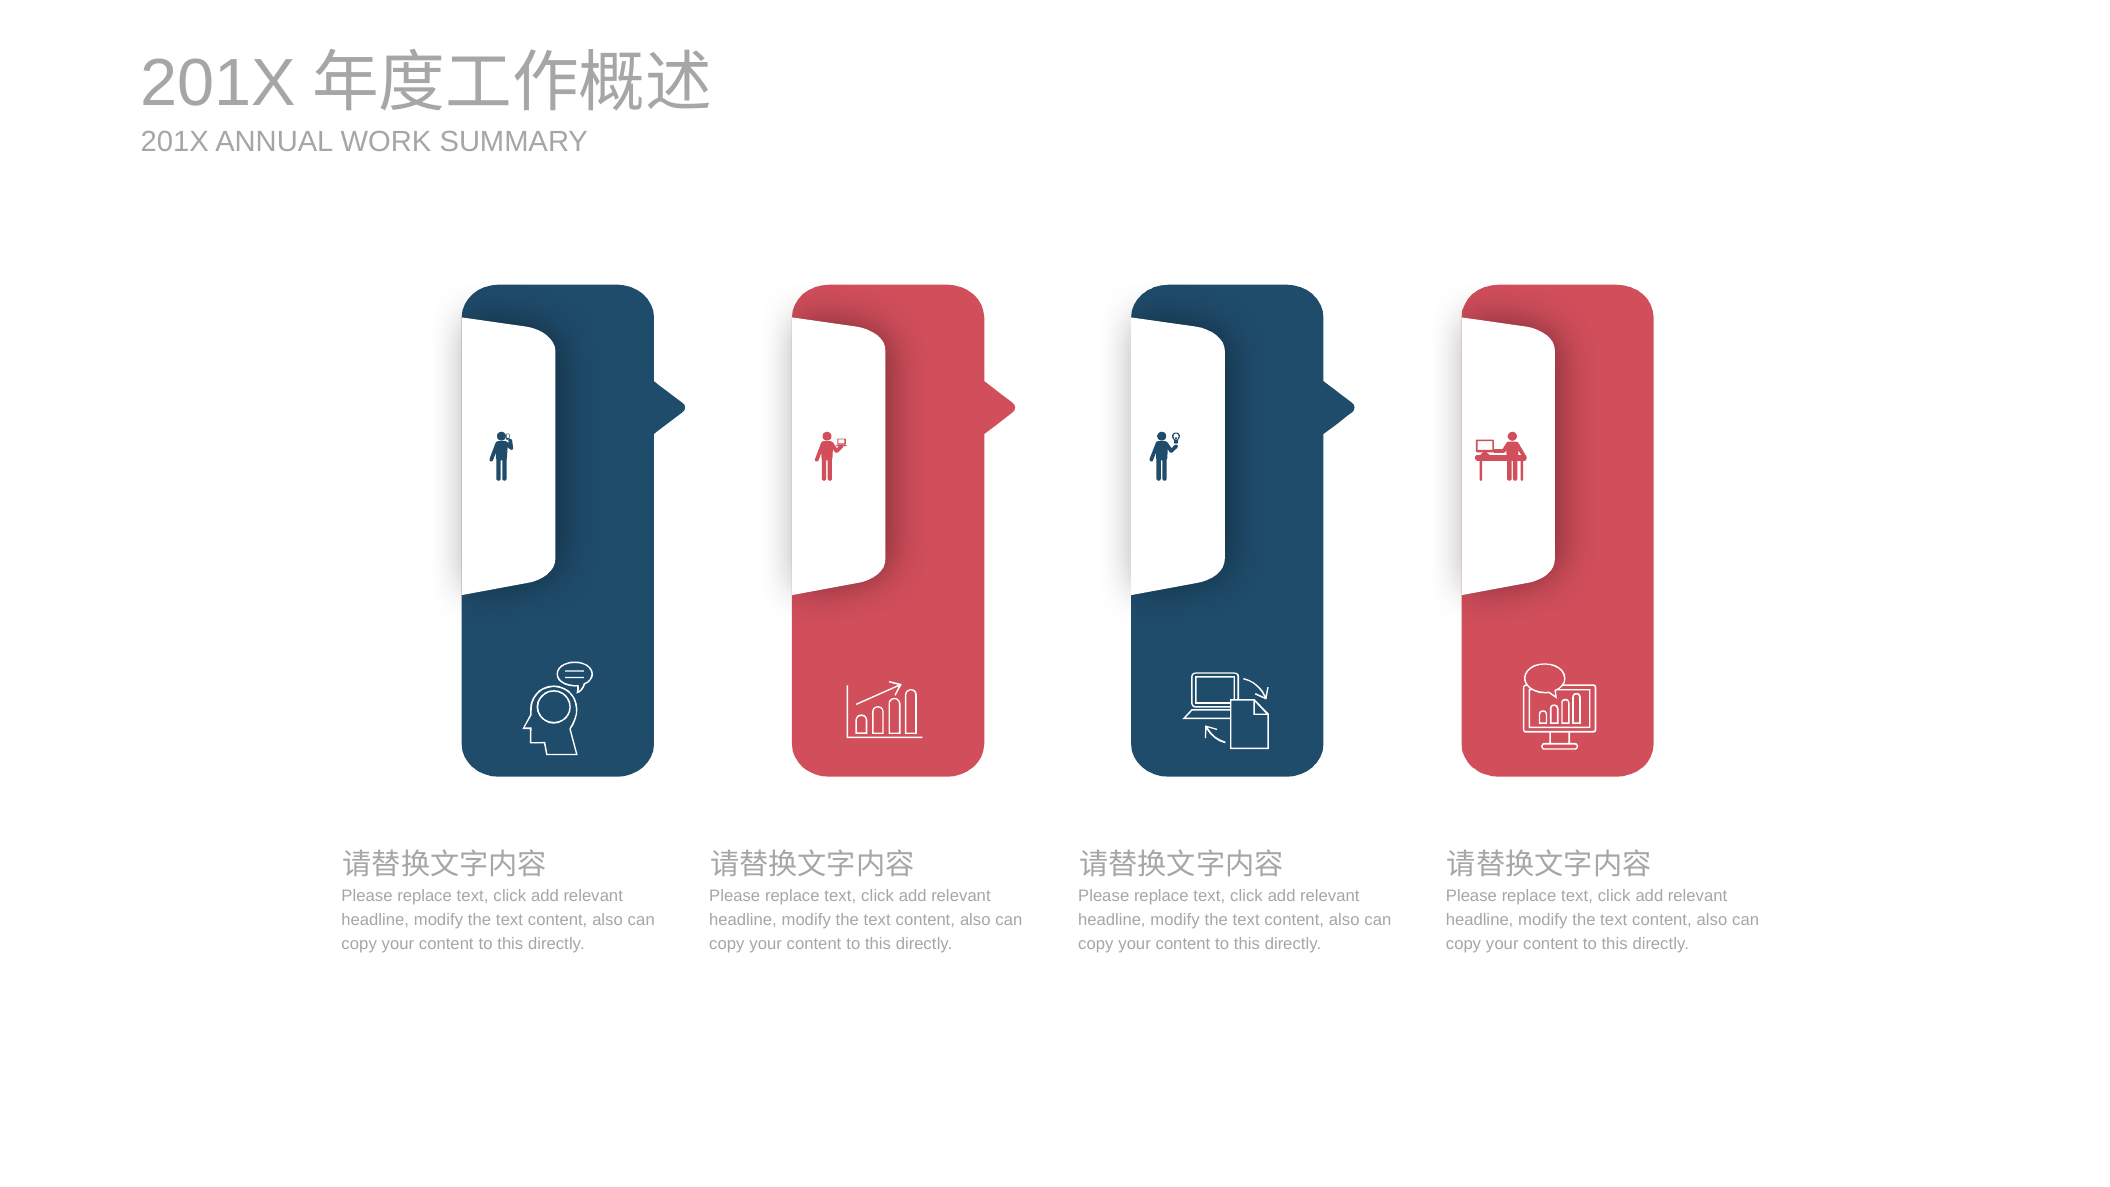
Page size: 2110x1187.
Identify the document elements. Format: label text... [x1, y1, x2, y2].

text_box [461, 317, 556, 596]
text_box [1131, 284, 1355, 661]
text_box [1131, 317, 1225, 596]
text_box [791, 284, 1016, 661]
text_box [1461, 284, 1654, 777]
text_box Please replace text, click add relevant headline, modify the text content, also can copy your content to this directly. [694, 873, 1045, 960]
text_box Please replace text, click add relevant headline, modify the text content, also can copy your content to this directly. [326, 873, 677, 960]
text_box 201X年度工作概述 [140, 38, 789, 119]
text_box Please replace text, click add relevant headline, modify the text content, also can copy your content to this directly. [1431, 873, 1782, 960]
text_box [522, 661, 1597, 756]
text_box Please replace text, click add relevant headline, modify the text content, also can copy your content to this directly. [1063, 873, 1414, 960]
text_box [1133, 756, 1321, 777]
text_box 请替换文字内容 [327, 831, 563, 888]
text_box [1461, 317, 1555, 596]
text_box 201X ANNUAL WORK SUMMARY [140, 122, 602, 158]
text_box [461, 284, 686, 777]
text_box 请替换文字内容 [695, 831, 930, 888]
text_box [791, 317, 886, 596]
text_box 请替换文字内容 [1064, 831, 1299, 888]
text_box 请替换文字内容 [1432, 831, 1667, 888]
text_box [794, 756, 982, 777]
